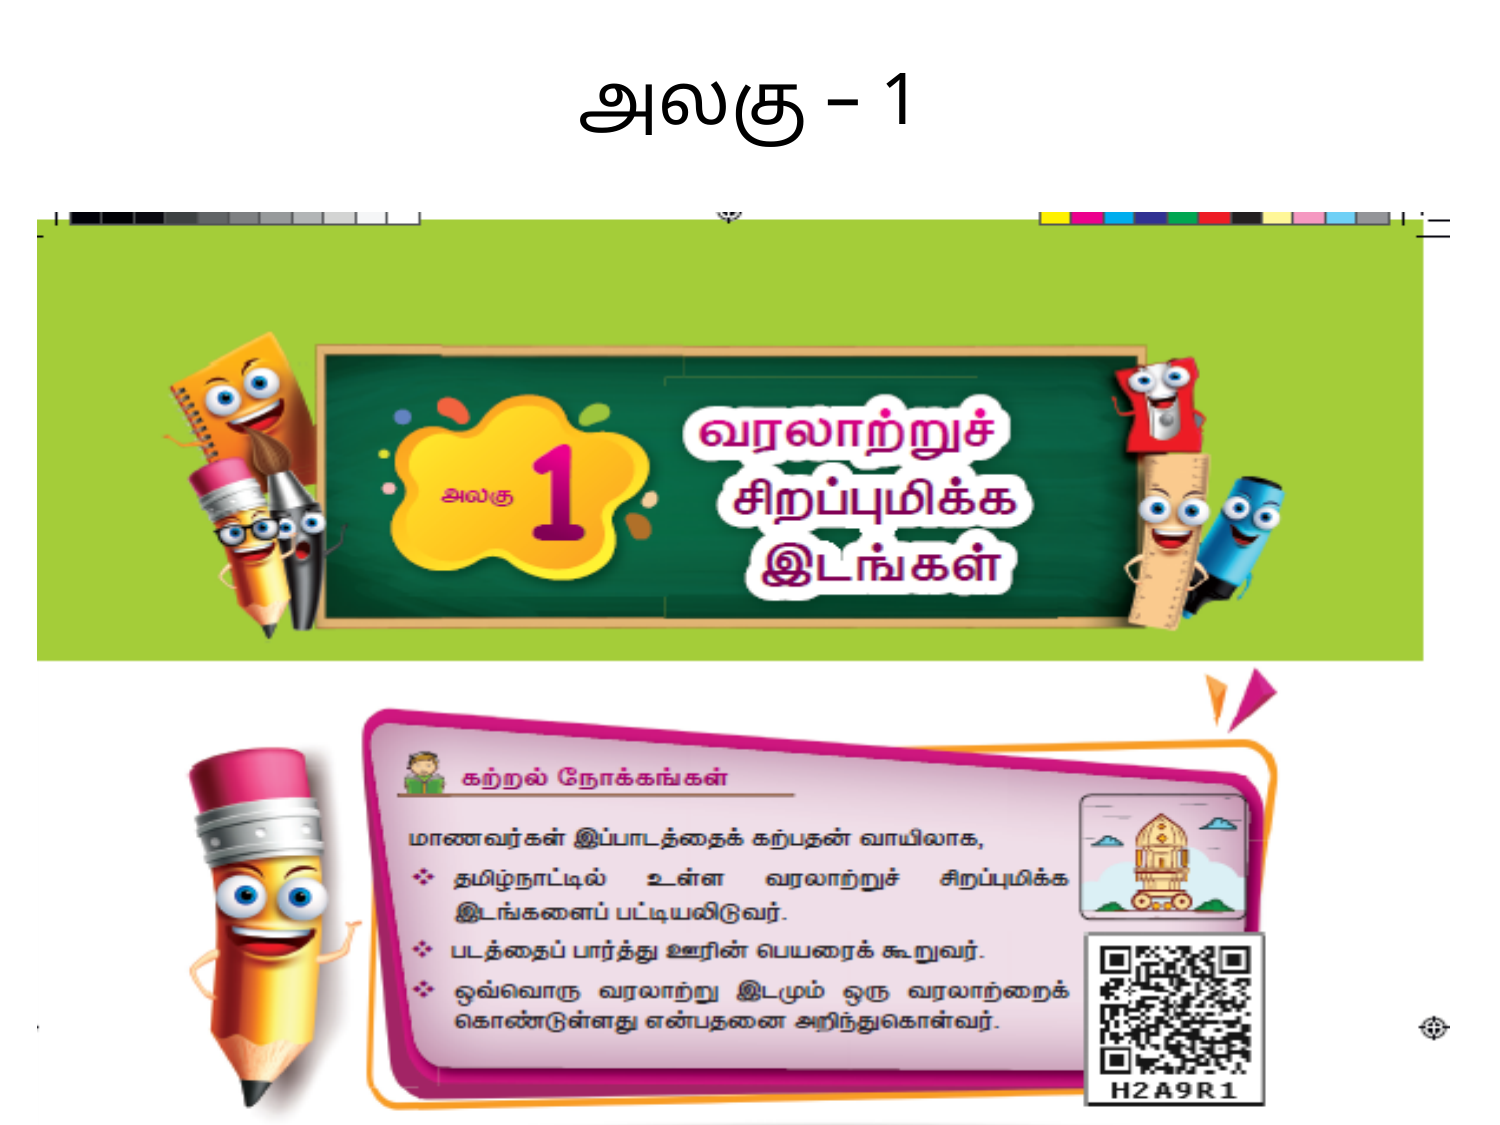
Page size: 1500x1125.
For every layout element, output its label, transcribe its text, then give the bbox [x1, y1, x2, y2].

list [37, 212, 1451, 1125]
title அலகு – 1 [75, 45, 1425, 210]
